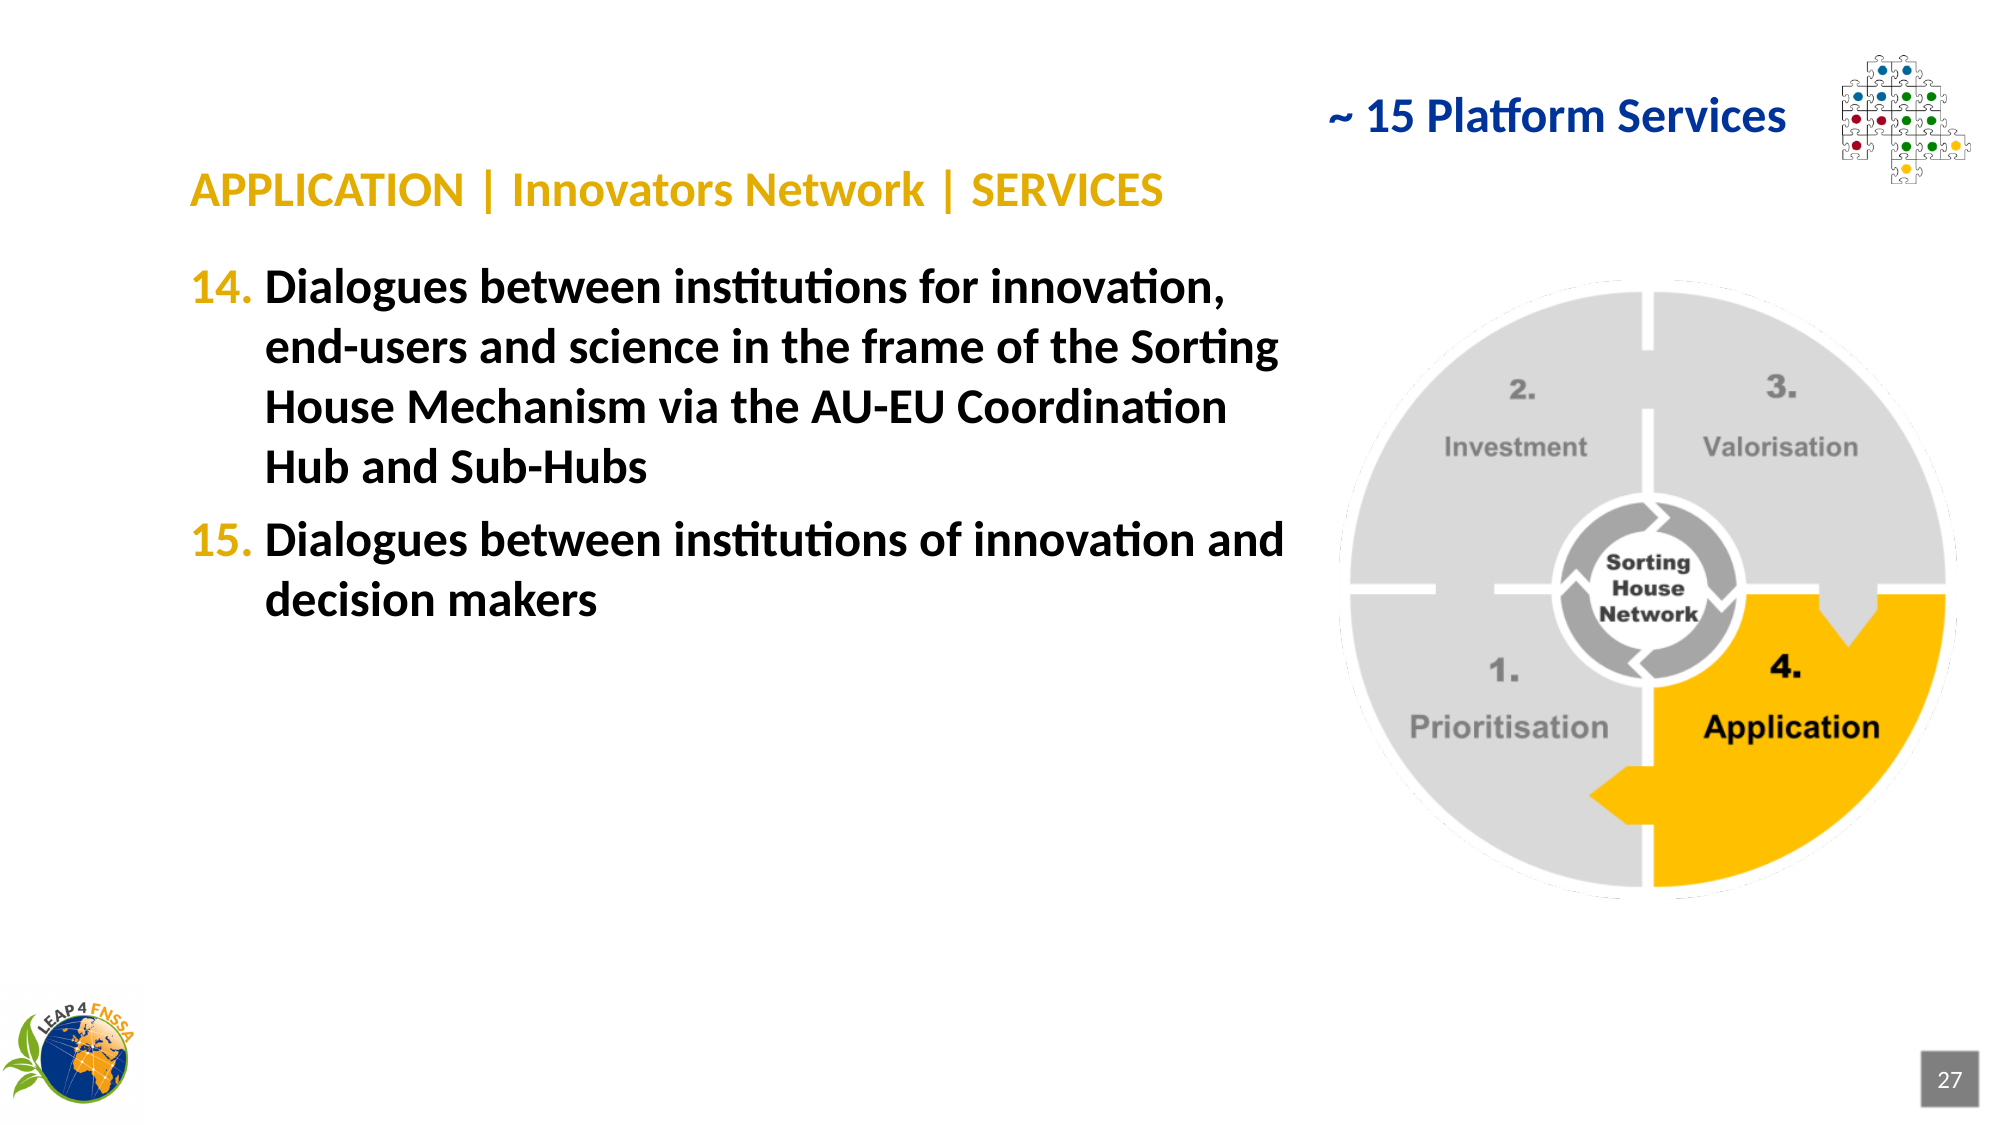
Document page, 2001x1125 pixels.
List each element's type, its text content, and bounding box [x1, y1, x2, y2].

picture [0, 983, 142, 1125]
picture [1338, 279, 1958, 900]
text_box Dialogues between institutions for innovation, end-users and science in the frame of the Sorting House Mechanism via the AU-EU Coordination Hub and Sub-Hubs Dialogues between institutions of innovation and decision makers [175, 246, 1339, 634]
picture [1842, 55, 1971, 184]
text_box Application | Innovators Network | Services [175, 148, 1796, 224]
text_box ~ 15 Platform Services [1160, 74, 1802, 150]
